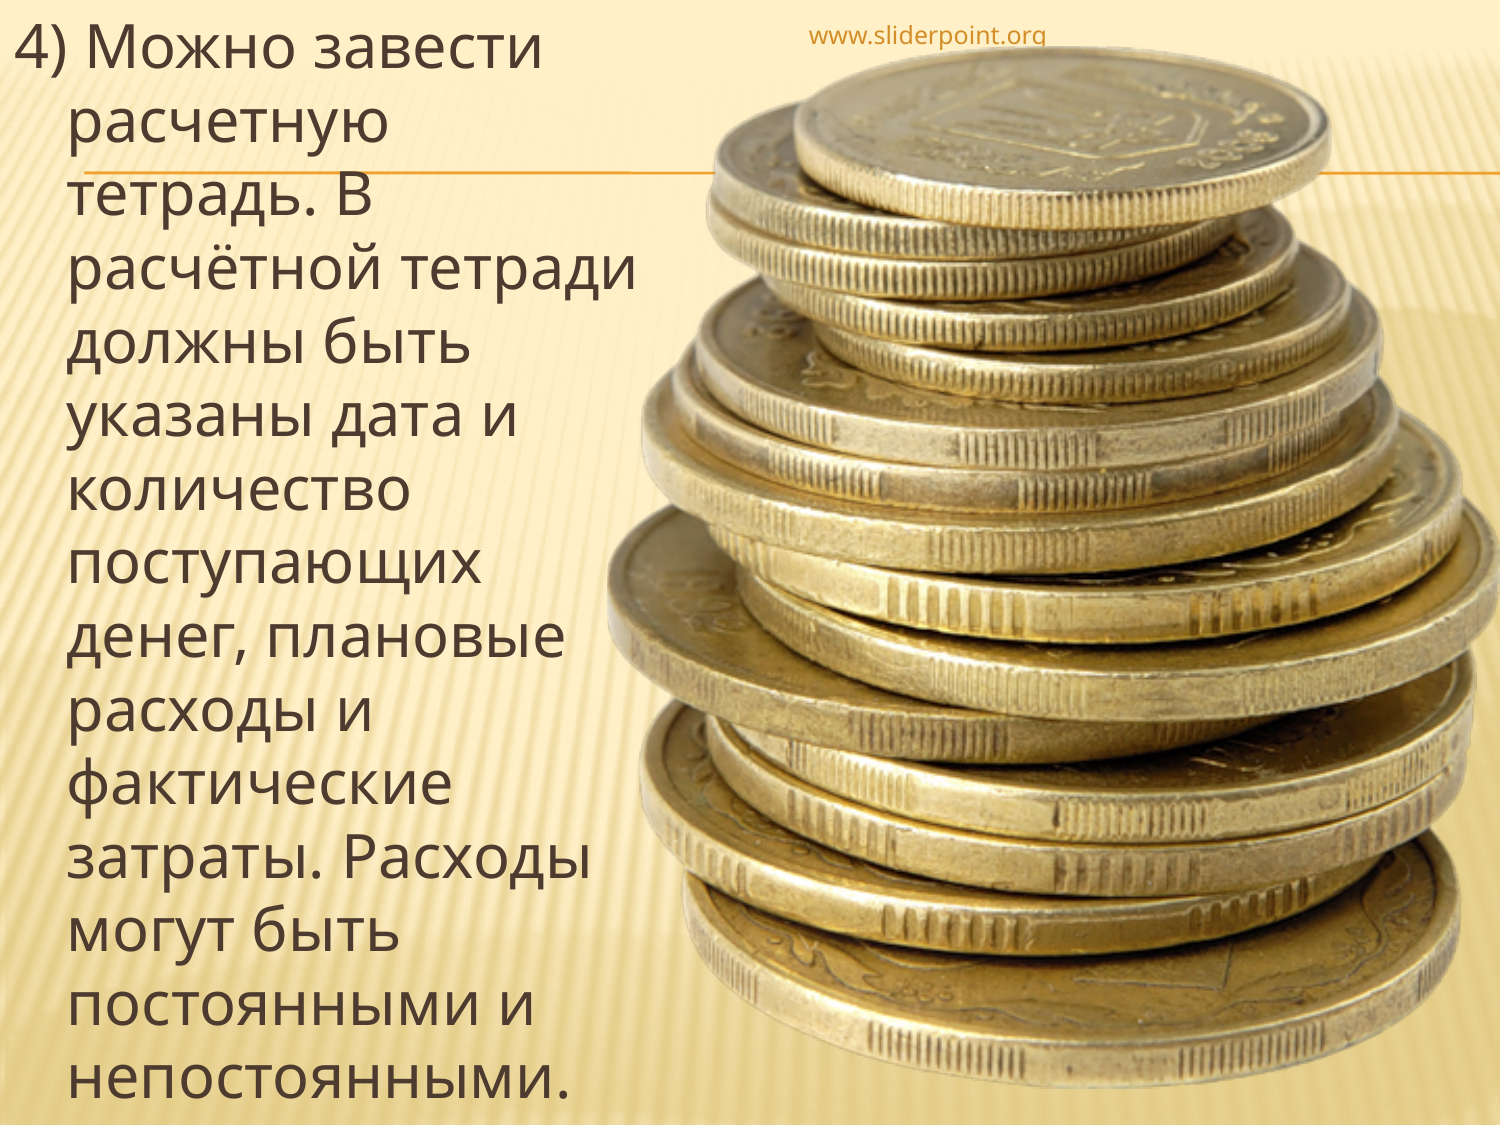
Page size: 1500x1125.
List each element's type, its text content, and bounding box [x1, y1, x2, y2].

list 4) Можно завести расчетную тетрадь. В расчётной тетради должны быть указаны дата и количество поступающих денег, плановые расходы и фактические затраты. Расходы могут быть постоянными и непостоянными. [0, 0, 668, 1125]
footer www.sliderpoint.org [587, 12, 1063, 60]
picture [607, 46, 1500, 1089]
